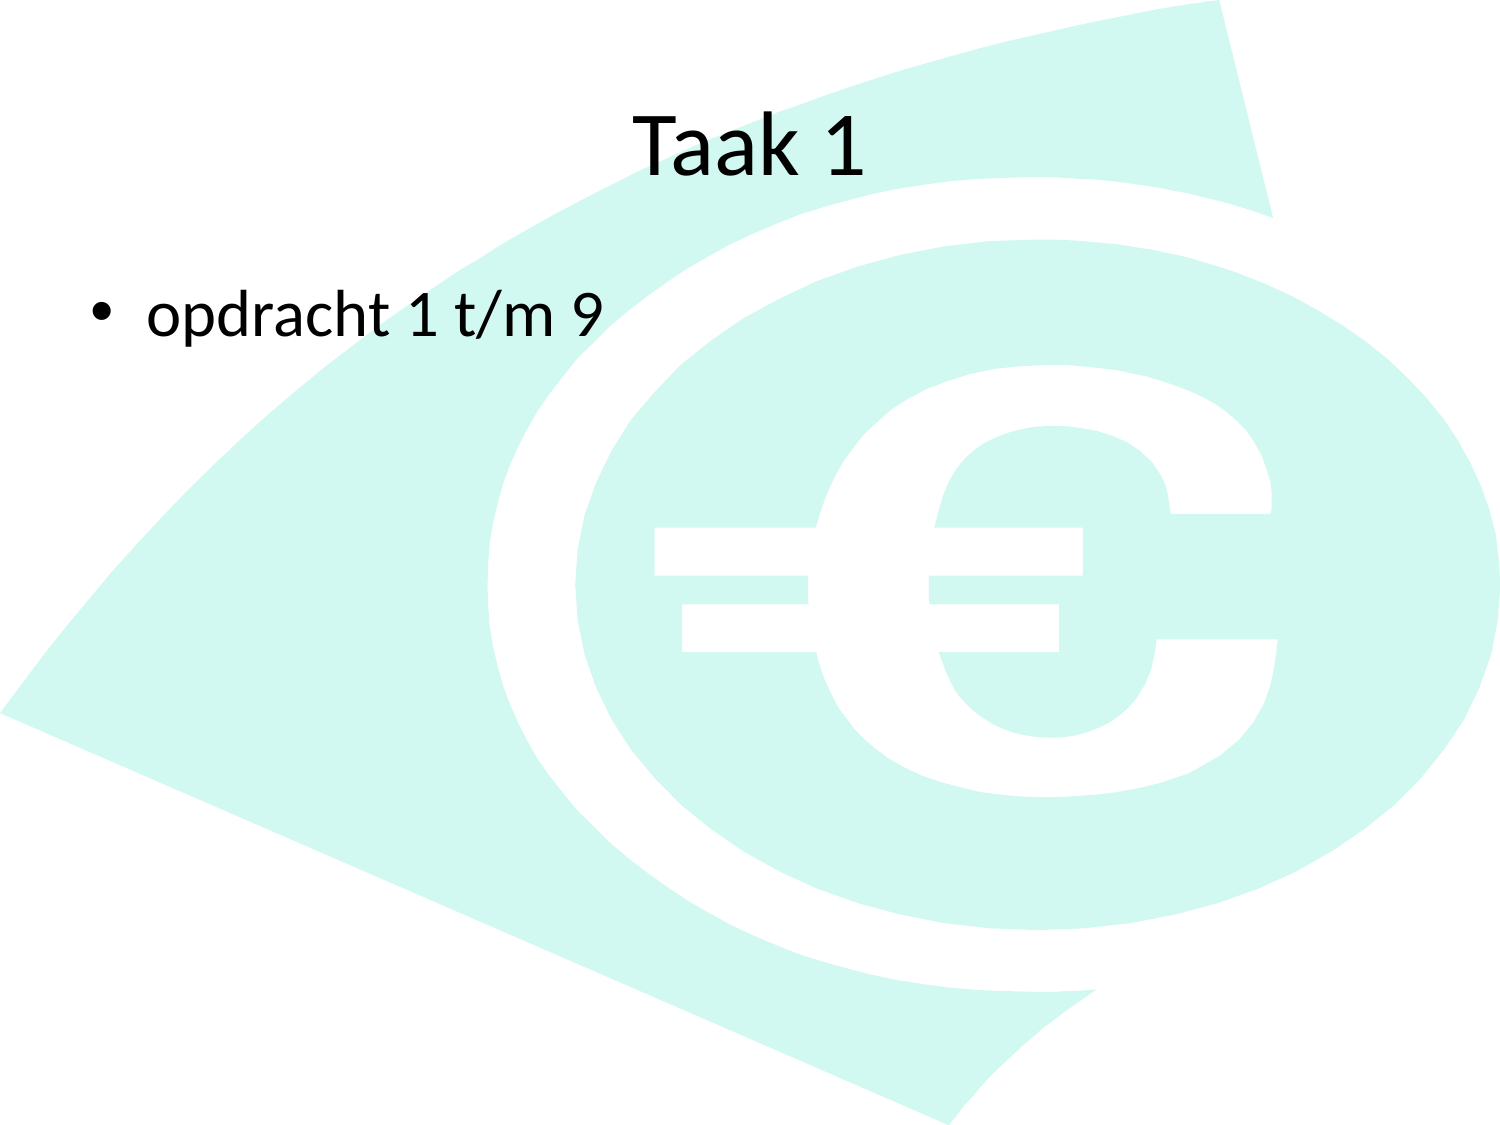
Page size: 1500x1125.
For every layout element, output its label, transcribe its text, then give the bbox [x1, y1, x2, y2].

title Taak 1 [75, 45, 1425, 233]
list opdracht 1 t/m 9 [75, 262, 1425, 1005]
